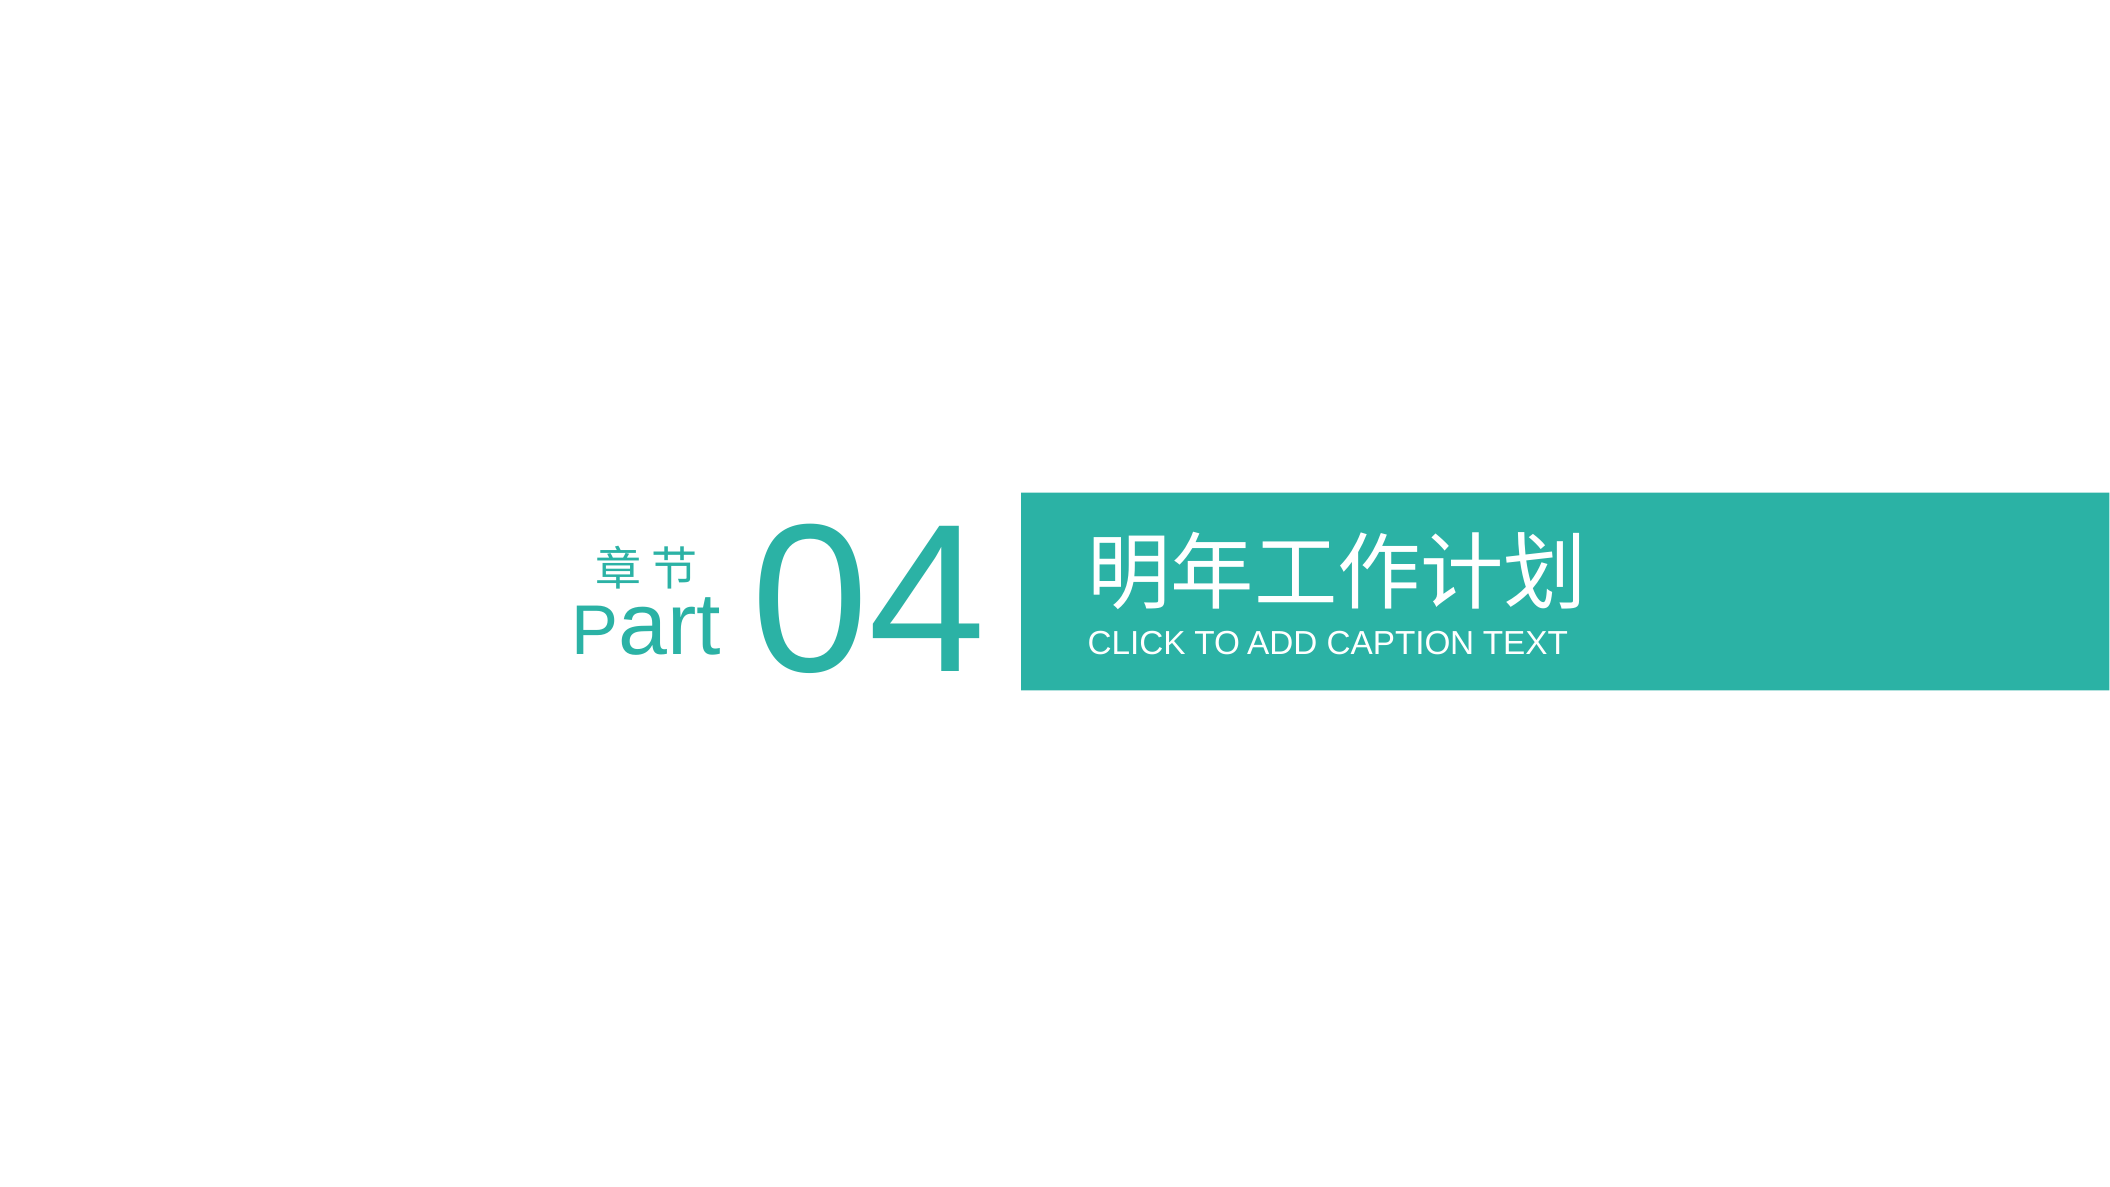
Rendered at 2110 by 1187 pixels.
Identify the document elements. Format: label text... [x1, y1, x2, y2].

text_box 章 节 [595, 539, 698, 595]
text_box CLICK TO ADD CAPTION TEXT [1087, 625, 1787, 662]
text_box Part [571, 566, 722, 673]
text_box 明年工作计划 [1087, 530, 1787, 621]
text_box 04 [751, 460, 986, 714]
text_box [1021, 492, 2110, 691]
